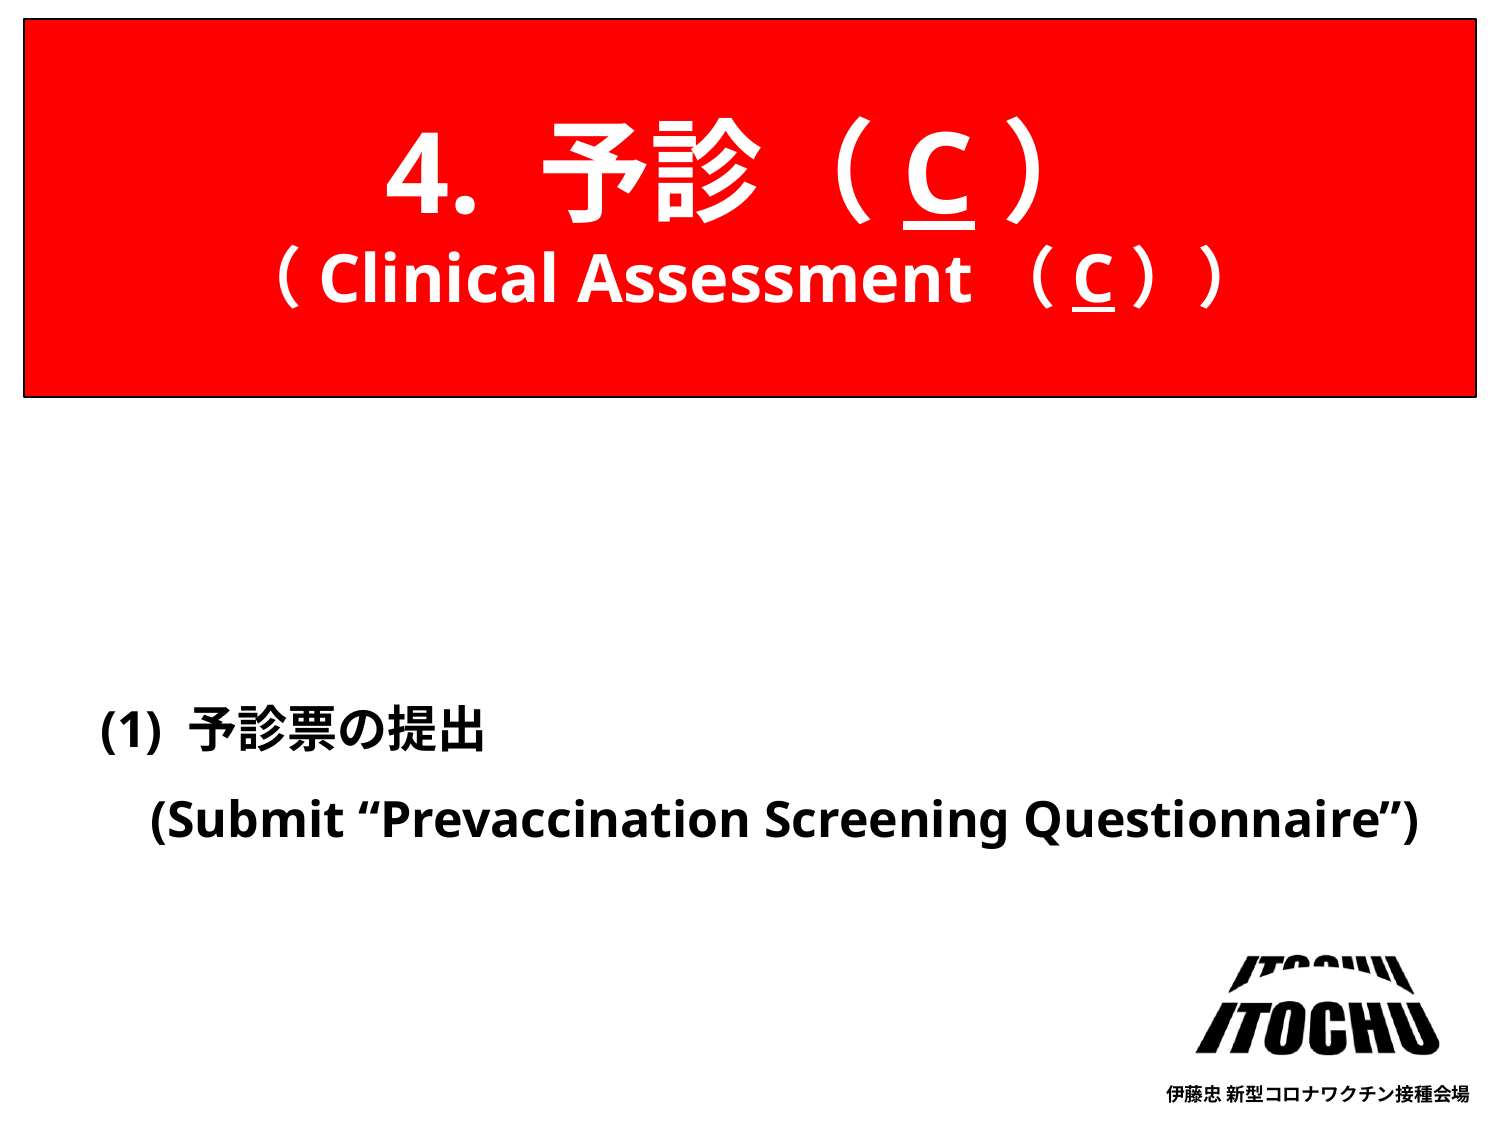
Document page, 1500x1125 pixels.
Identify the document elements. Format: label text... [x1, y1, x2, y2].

text_box (1) 予診票の提出 (Submit “Prevaccination Screening Questionnaire”) [21, 419, 1479, 1096]
picture [1186, 940, 1450, 1068]
text_box 伊藤忠 新型コロナワクチン接種会場 [1145, 1072, 1491, 1116]
text_box 4. 予診（C） （Clinical Assessment（C）） [21, 17, 1479, 399]
